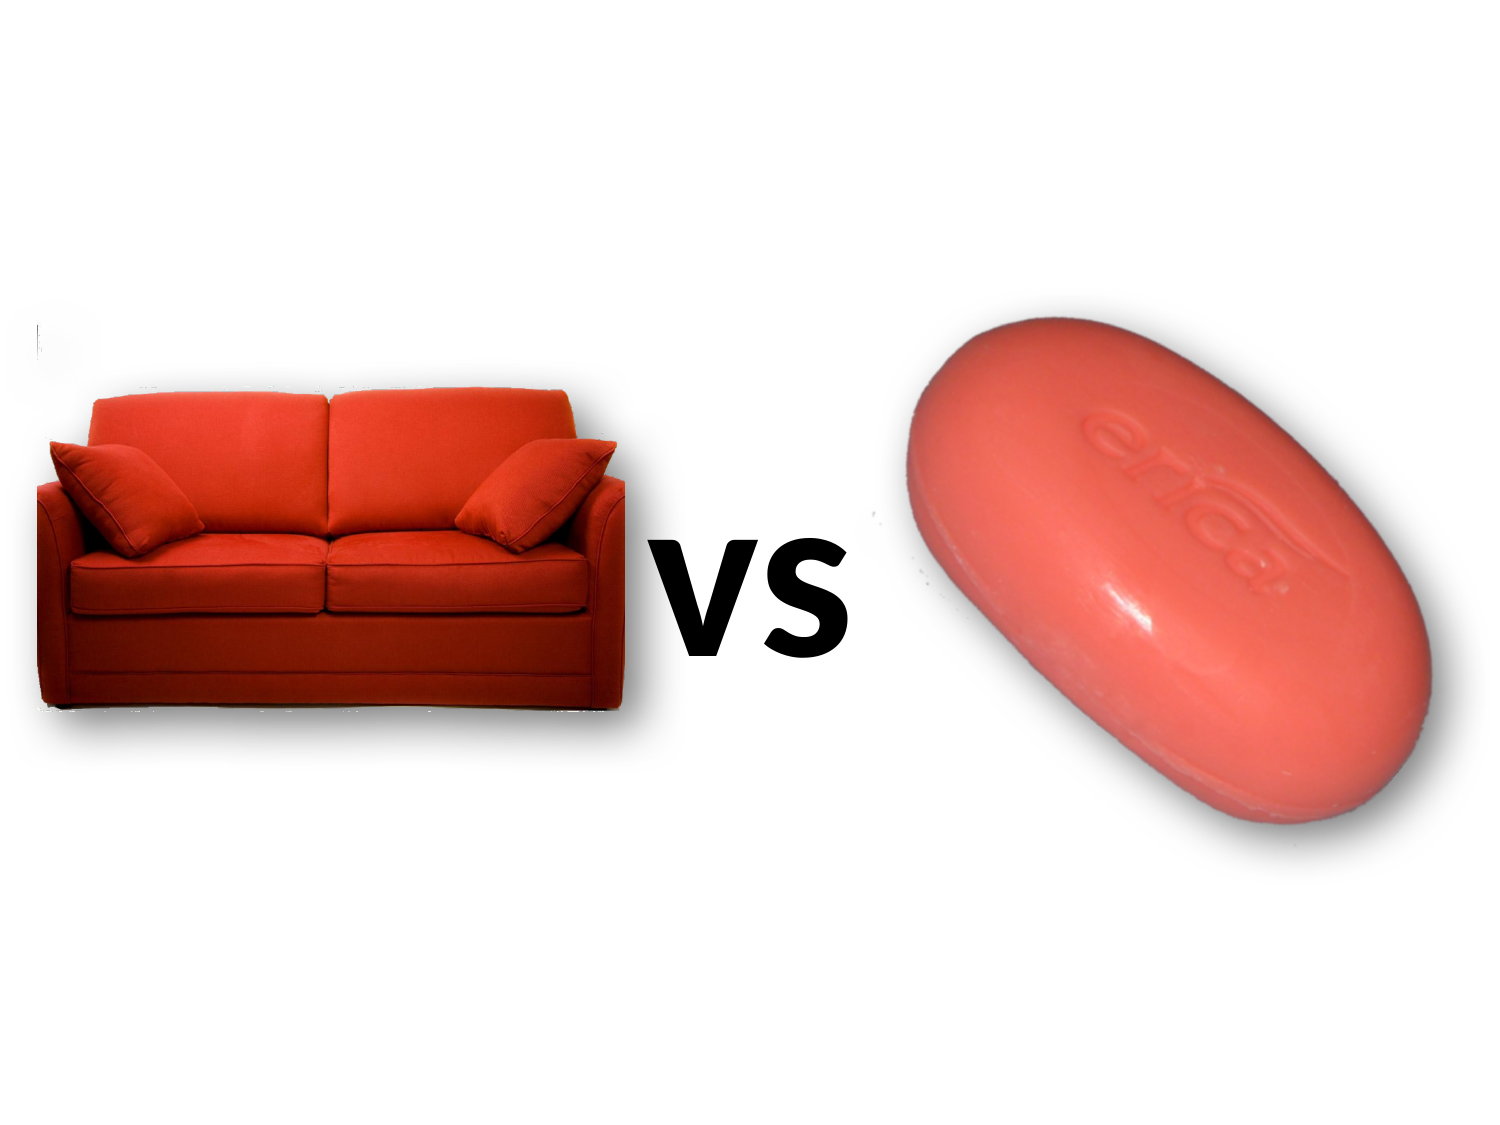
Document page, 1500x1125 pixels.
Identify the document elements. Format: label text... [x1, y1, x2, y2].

picture [37, 223, 626, 812]
picture [866, 233, 1500, 891]
text_box vs [629, 409, 861, 712]
